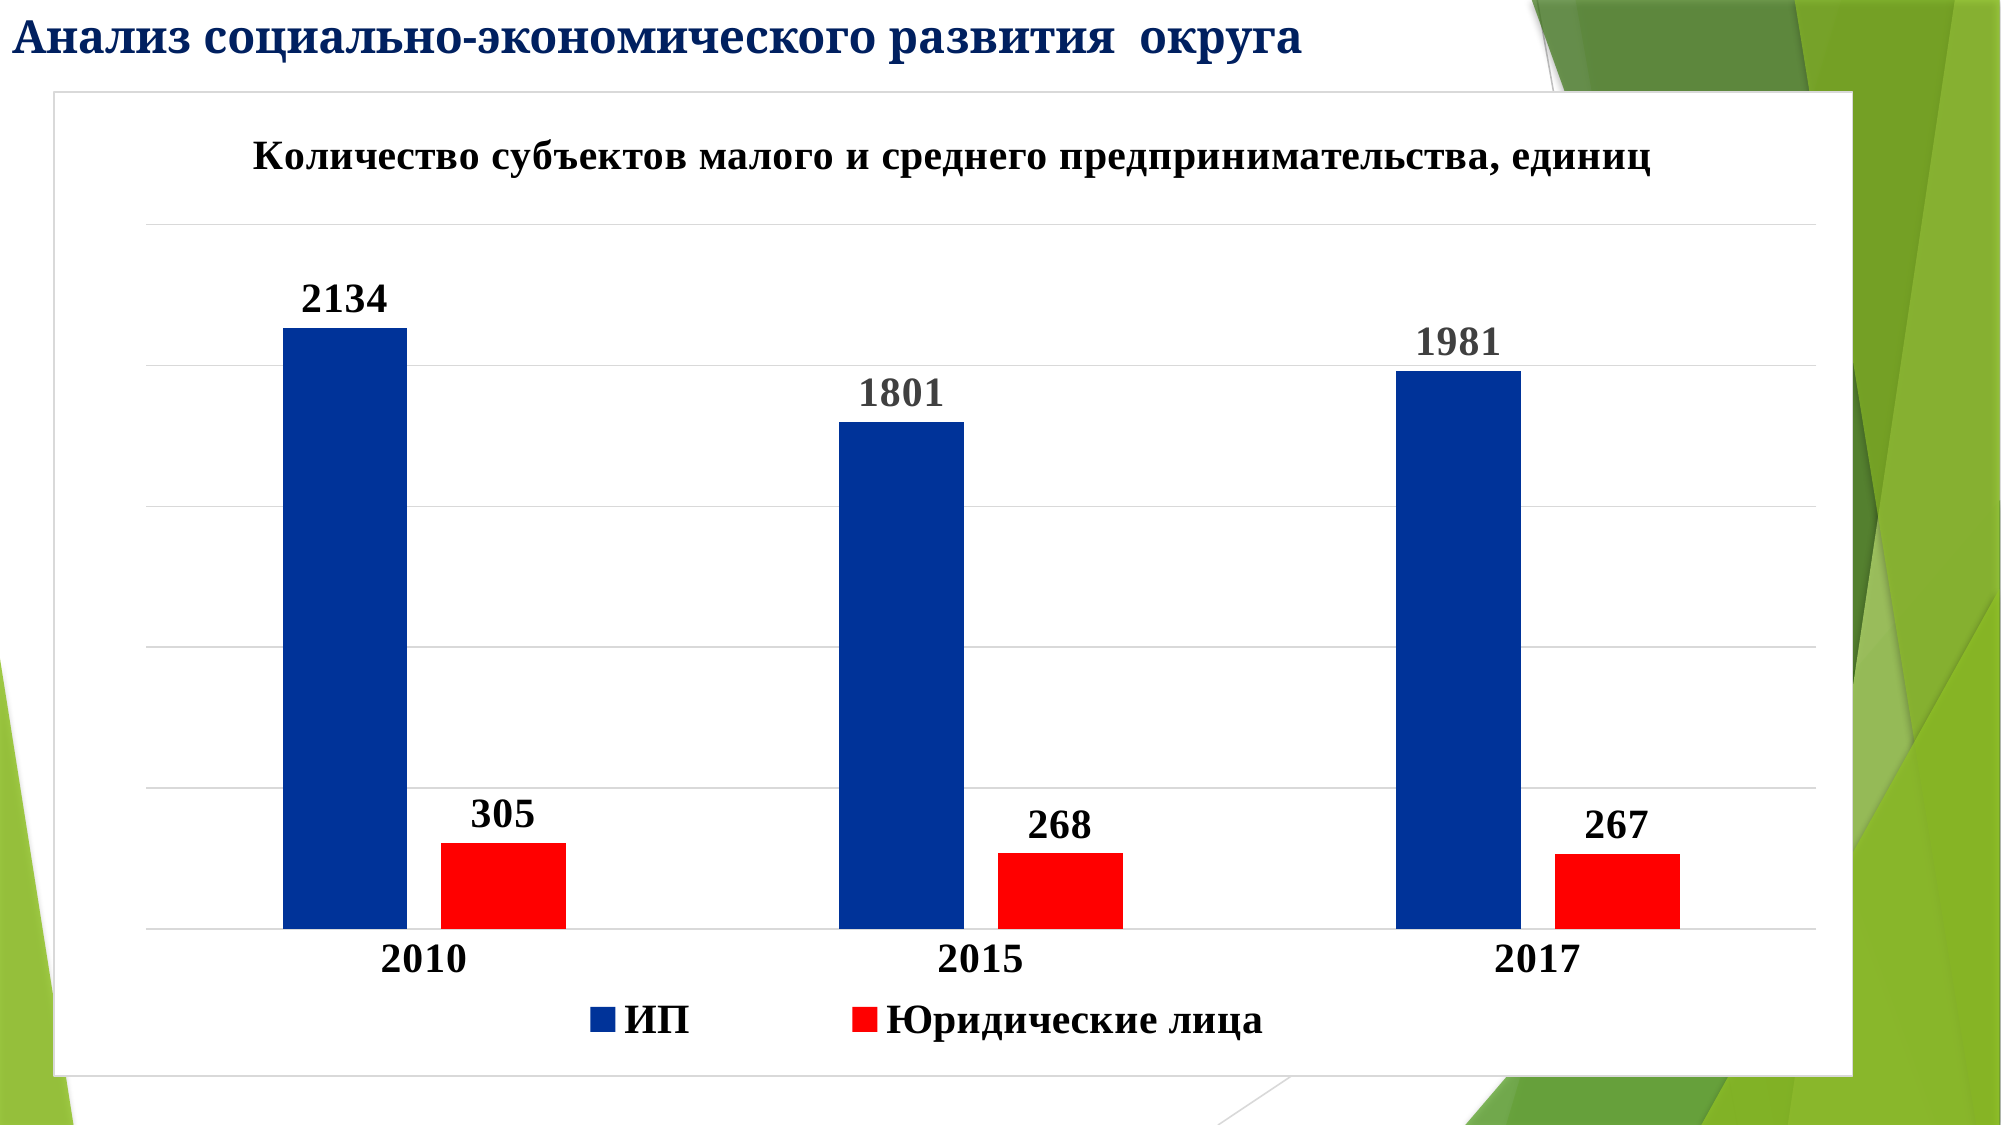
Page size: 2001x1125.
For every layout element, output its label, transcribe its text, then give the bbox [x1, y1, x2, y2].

chart [52, 90, 1854, 1077]
title Анализ социально-экономического развития округа [0, 0, 1408, 104]
